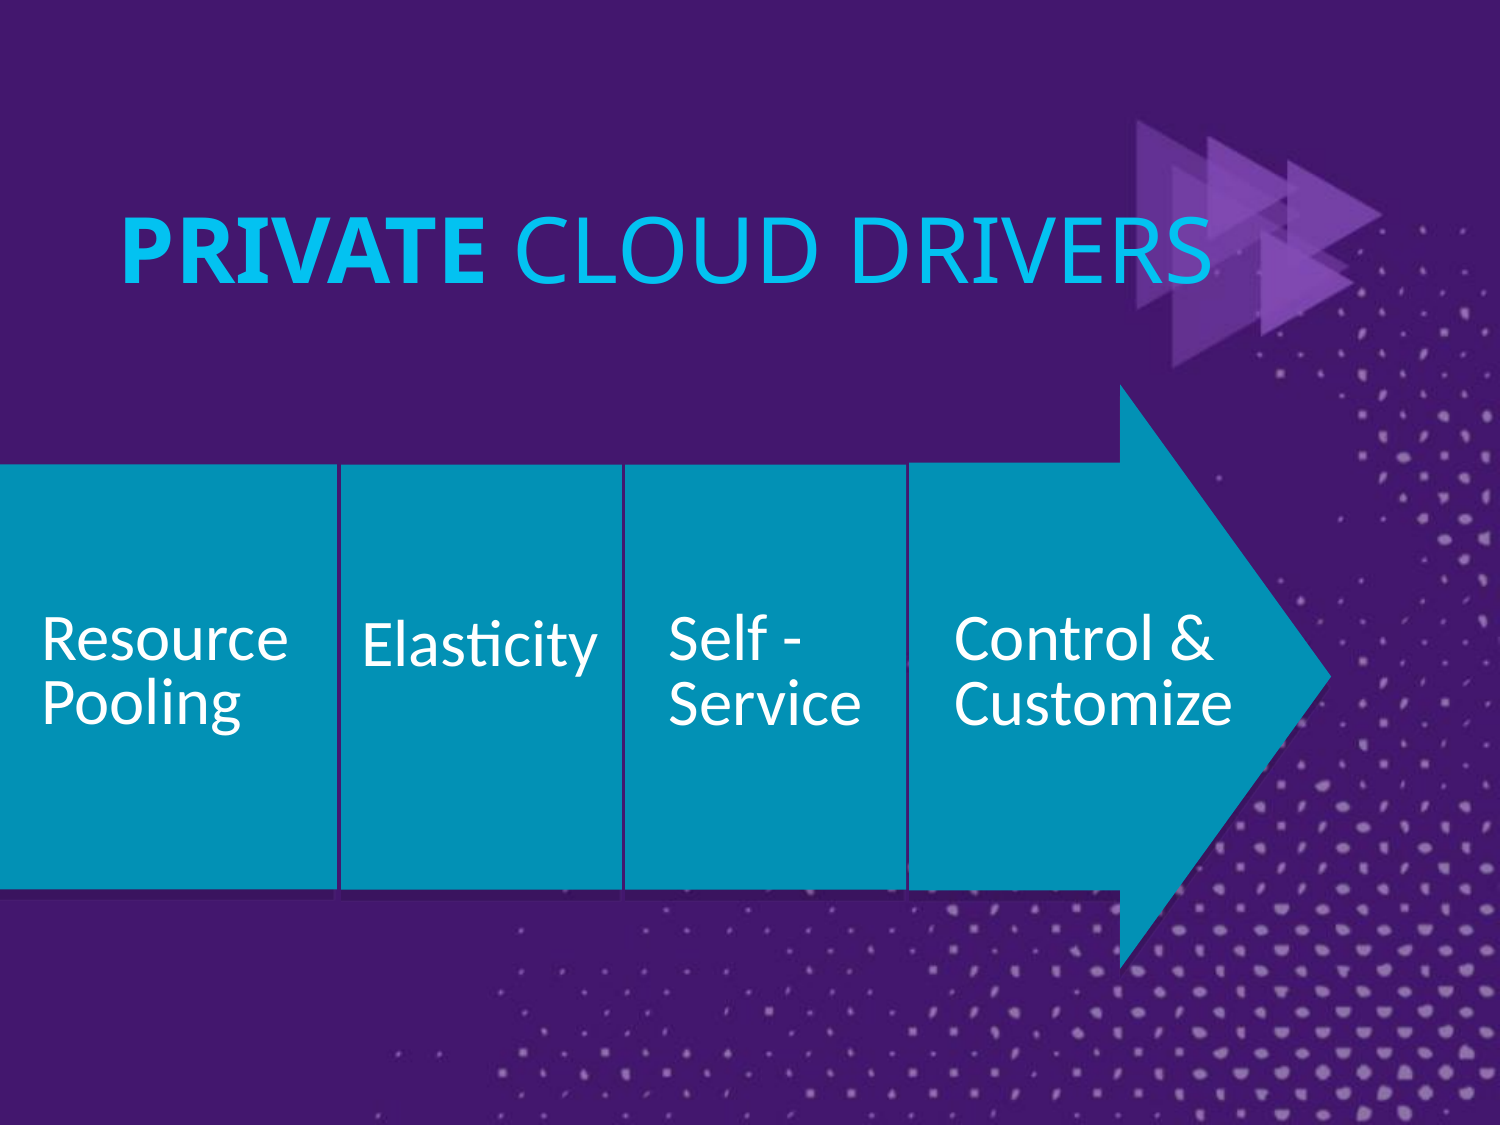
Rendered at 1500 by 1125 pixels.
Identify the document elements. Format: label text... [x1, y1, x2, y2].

title PRIVATE CLOUD DRIVERS [102, 132, 1251, 383]
text_box Elasticity [361, 603, 621, 692]
picture [0, 0, 1500, 1125]
text_box Resource Pooling [41, 602, 312, 725]
text_box Control & Customize [954, 603, 1258, 725]
text_box [0, 464, 338, 890]
text_box [908, 383, 1332, 970]
text_box [624, 464, 907, 890]
text_box [340, 464, 623, 890]
text_box Self - Service [668, 603, 927, 709]
